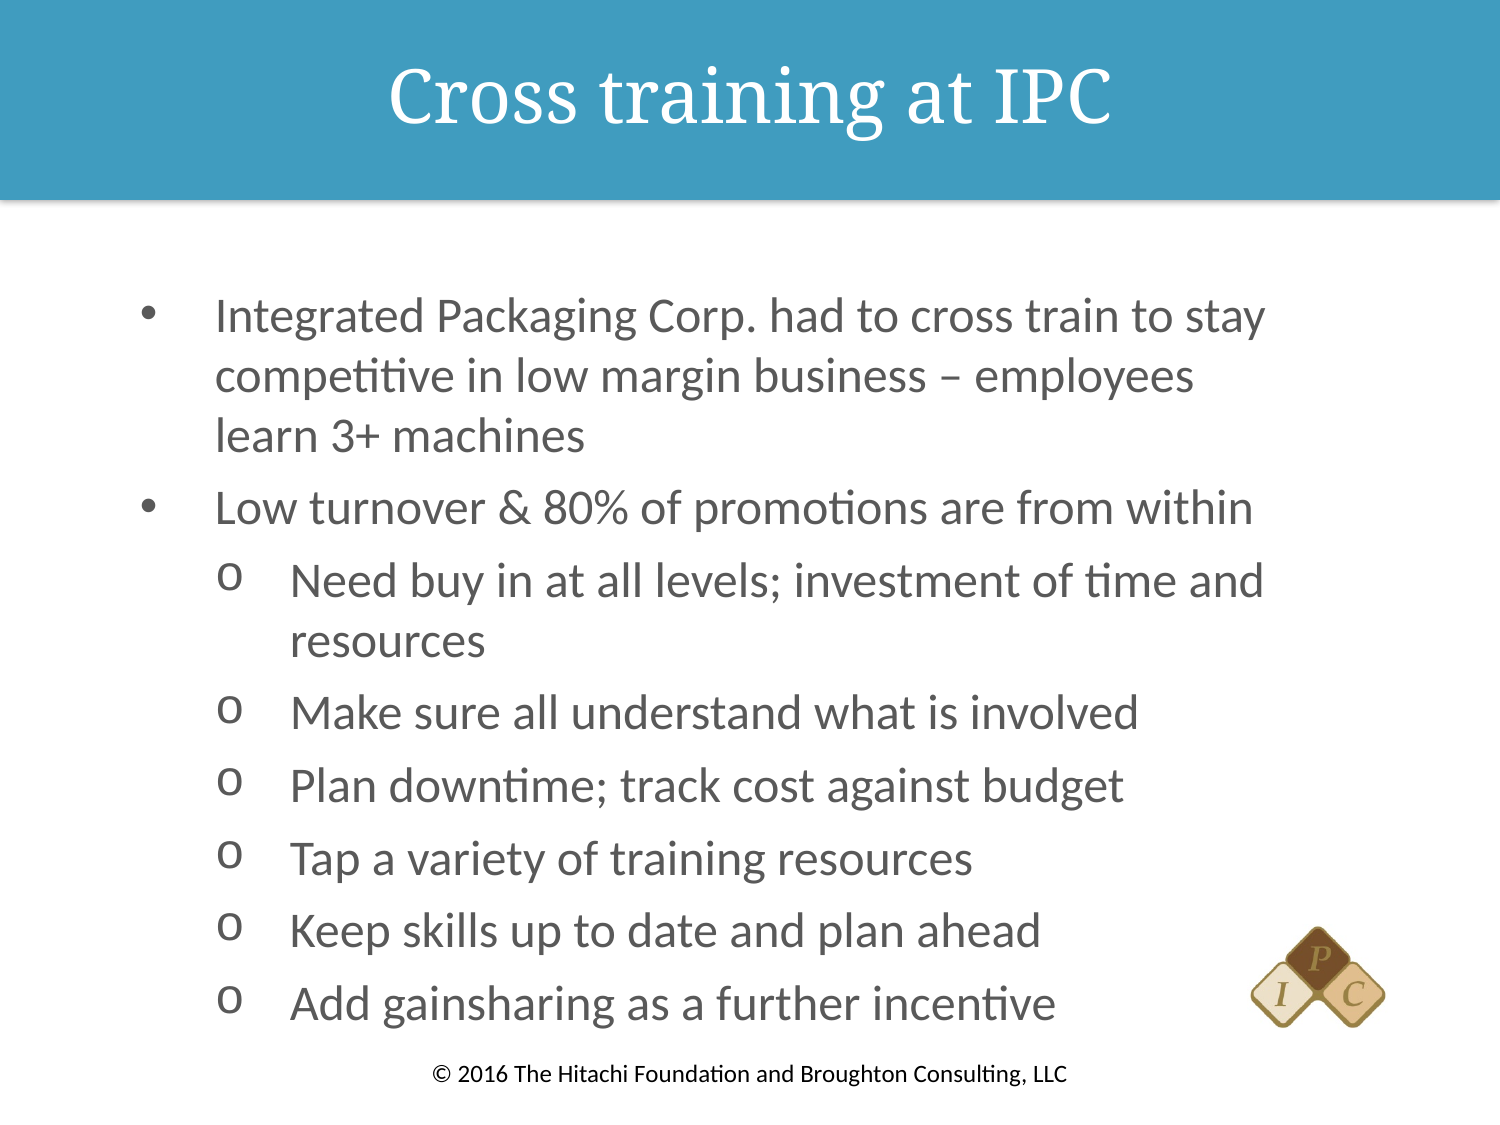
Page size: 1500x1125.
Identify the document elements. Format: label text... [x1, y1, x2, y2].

text_box Integrated Packaging Corp. had to cross train to stay competitive in low margin business – employees learn 3+ machines Low turnover & 80% of promotions are from within Need buy in at all levels; investment of time and resources Make sure all understand what is involved Plan downtime; track cost against budget Tap a variety of training resources Keep skills up to date and plan ahead Add gainsharing as a further incentive [49, 274, 1313, 1038]
title Cross training at IPC [112, 24, 1388, 163]
picture [1247, 924, 1388, 1030]
